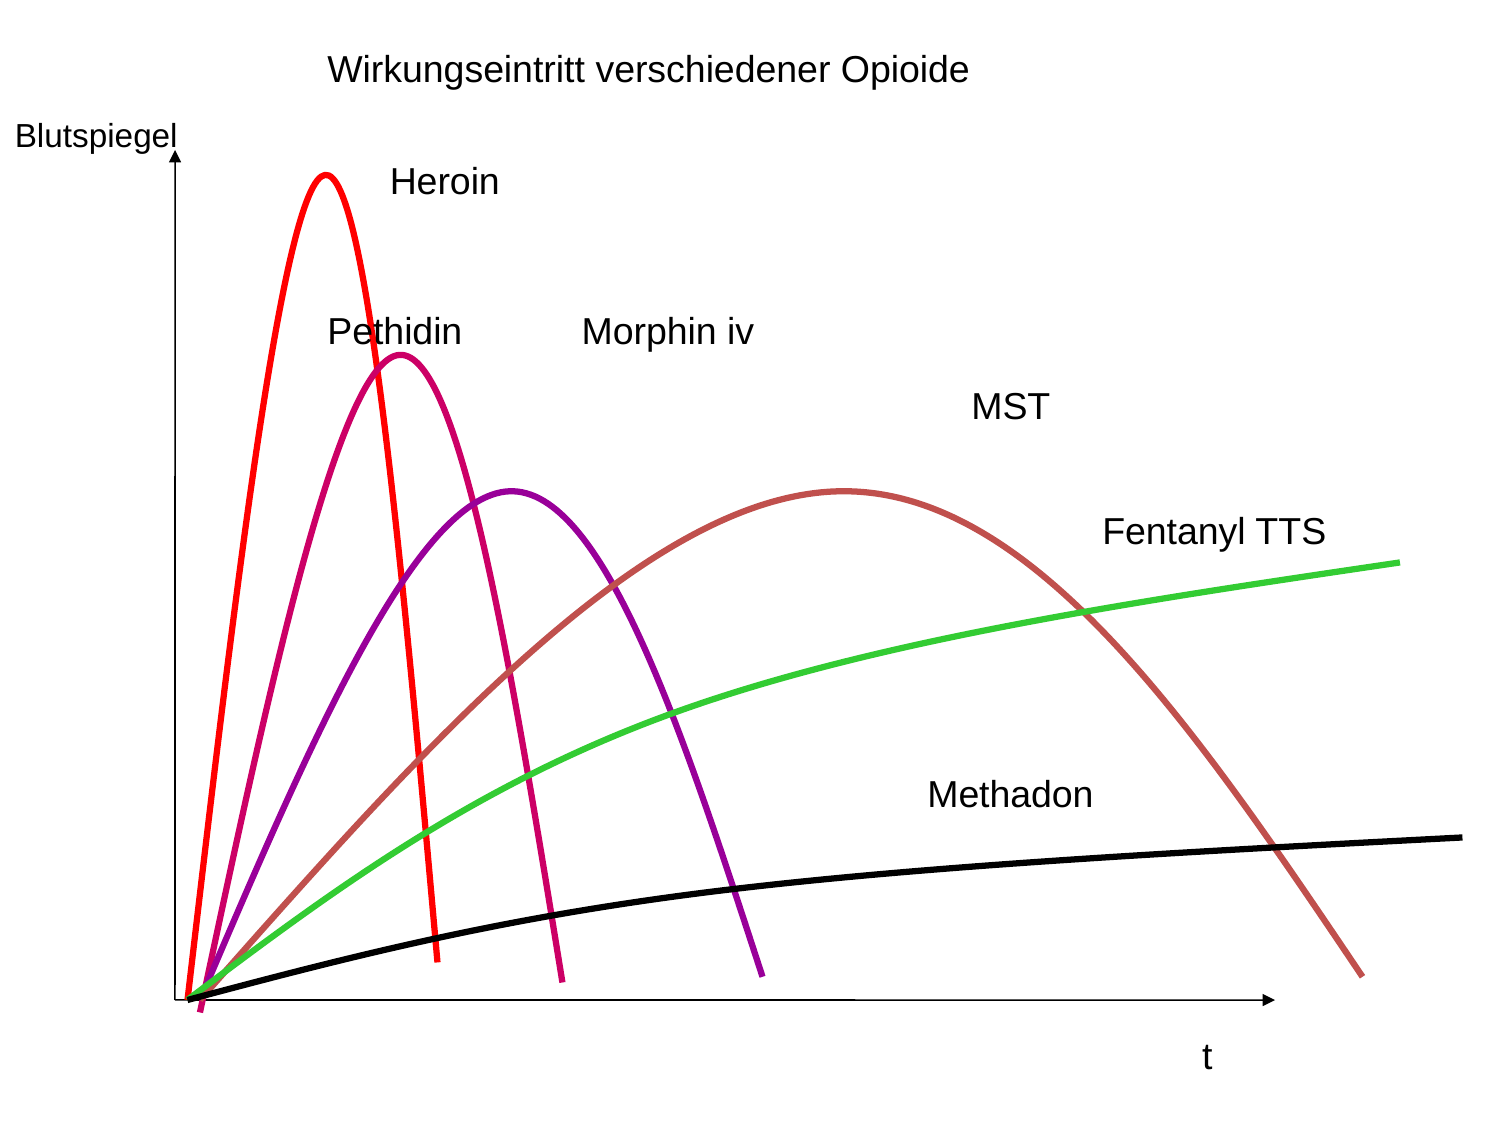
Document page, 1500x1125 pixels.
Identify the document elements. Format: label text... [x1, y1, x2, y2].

text_box [206, 360, 474, 983]
text_box [199, 997, 387, 1013]
text_box [206, 491, 613, 985]
text_box [187, 174, 378, 999]
text_box [226, 491, 1083, 970]
text_box [200, 861, 1363, 1000]
text_box [187, 837, 1463, 1000]
text_box Wirkungseintritt verschiedener Opioide [312, 37, 1275, 98]
text_box Morphin iv [566, 299, 770, 360]
text_box Pethidin [312, 299, 566, 360]
text_box t [1187, 1024, 1338, 1085]
text_box [210, 660, 1275, 993]
text_box MST [924, 374, 1238, 435]
text_box Blutspiegel [0, 107, 200, 162]
text_box Heroin [375, 149, 650, 210]
text_box Fentanyl TTS [1087, 499, 1438, 560]
text_box [188, 562, 1400, 999]
text_box Methadon [912, 762, 1238, 823]
text_box [351, 993, 1276, 1007]
